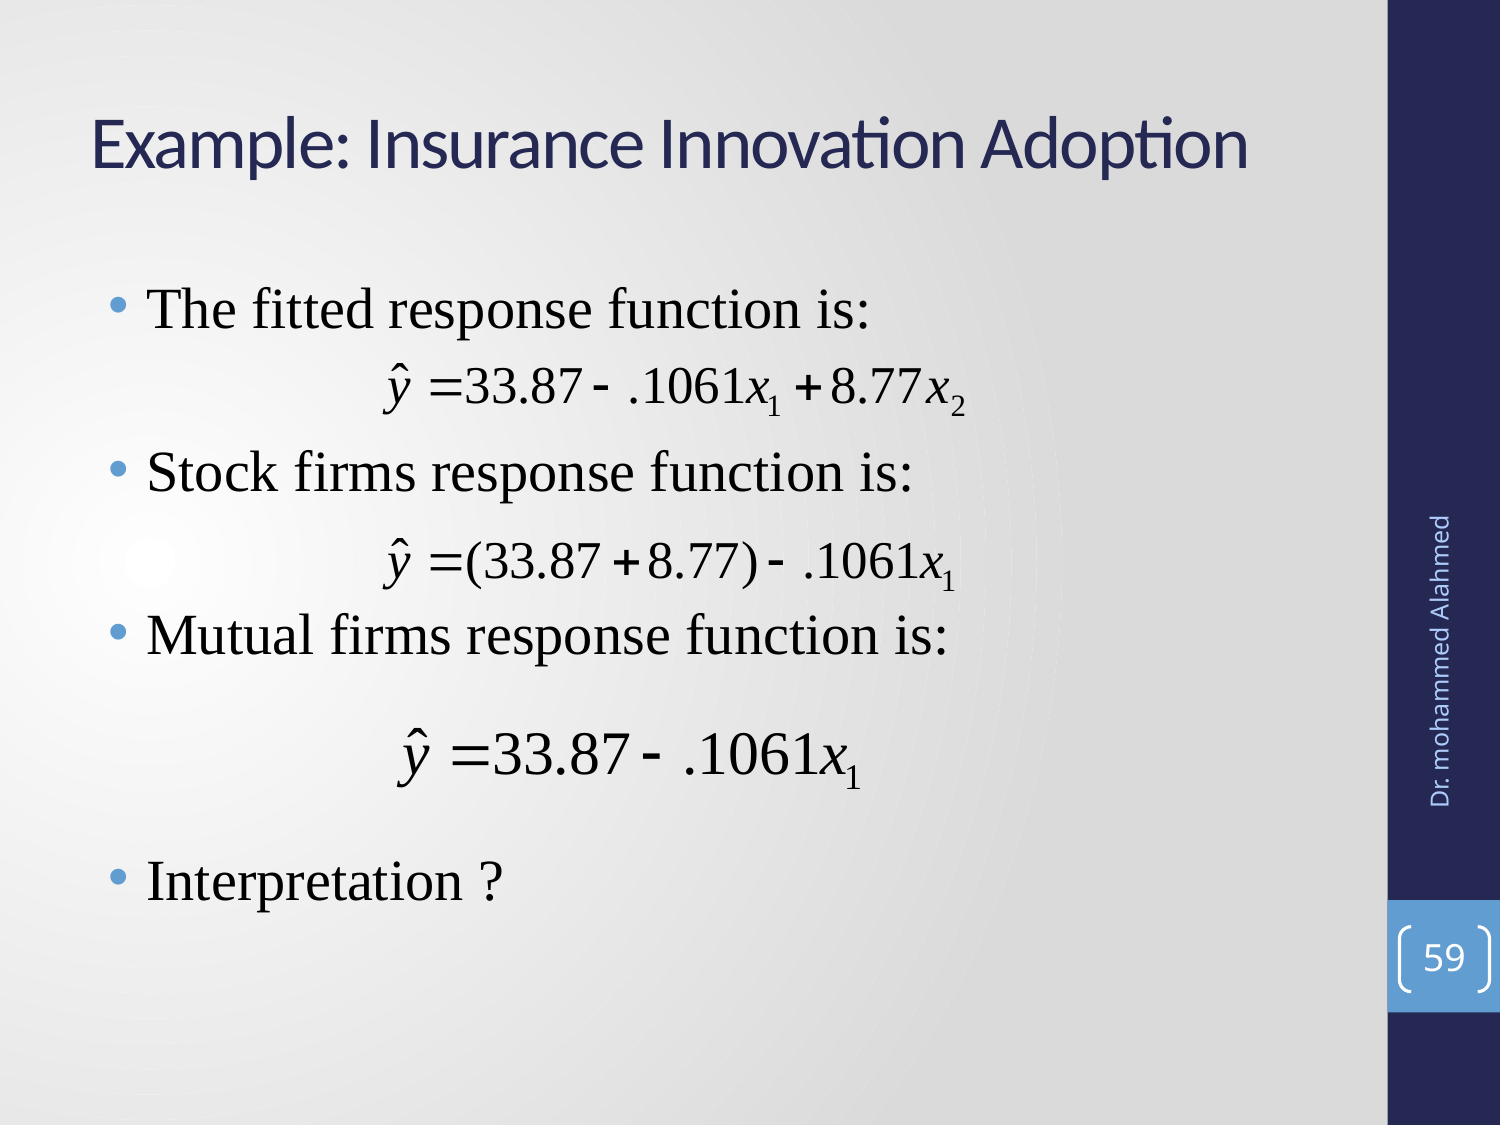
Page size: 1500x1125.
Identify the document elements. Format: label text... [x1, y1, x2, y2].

list The fitted response function is: Stock firms response function is: Mutual firms response function is: Interpretation ? [75, 262, 1325, 1050]
title Example: Insurance Innovation Adoption [75, 45, 1325, 233]
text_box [374, 349, 976, 426]
footer Dr. mohammed Alahmed [1408, 500, 1469, 889]
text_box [386, 711, 872, 801]
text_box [374, 524, 962, 601]
slide_number 59 [1397, 925, 1492, 994]
